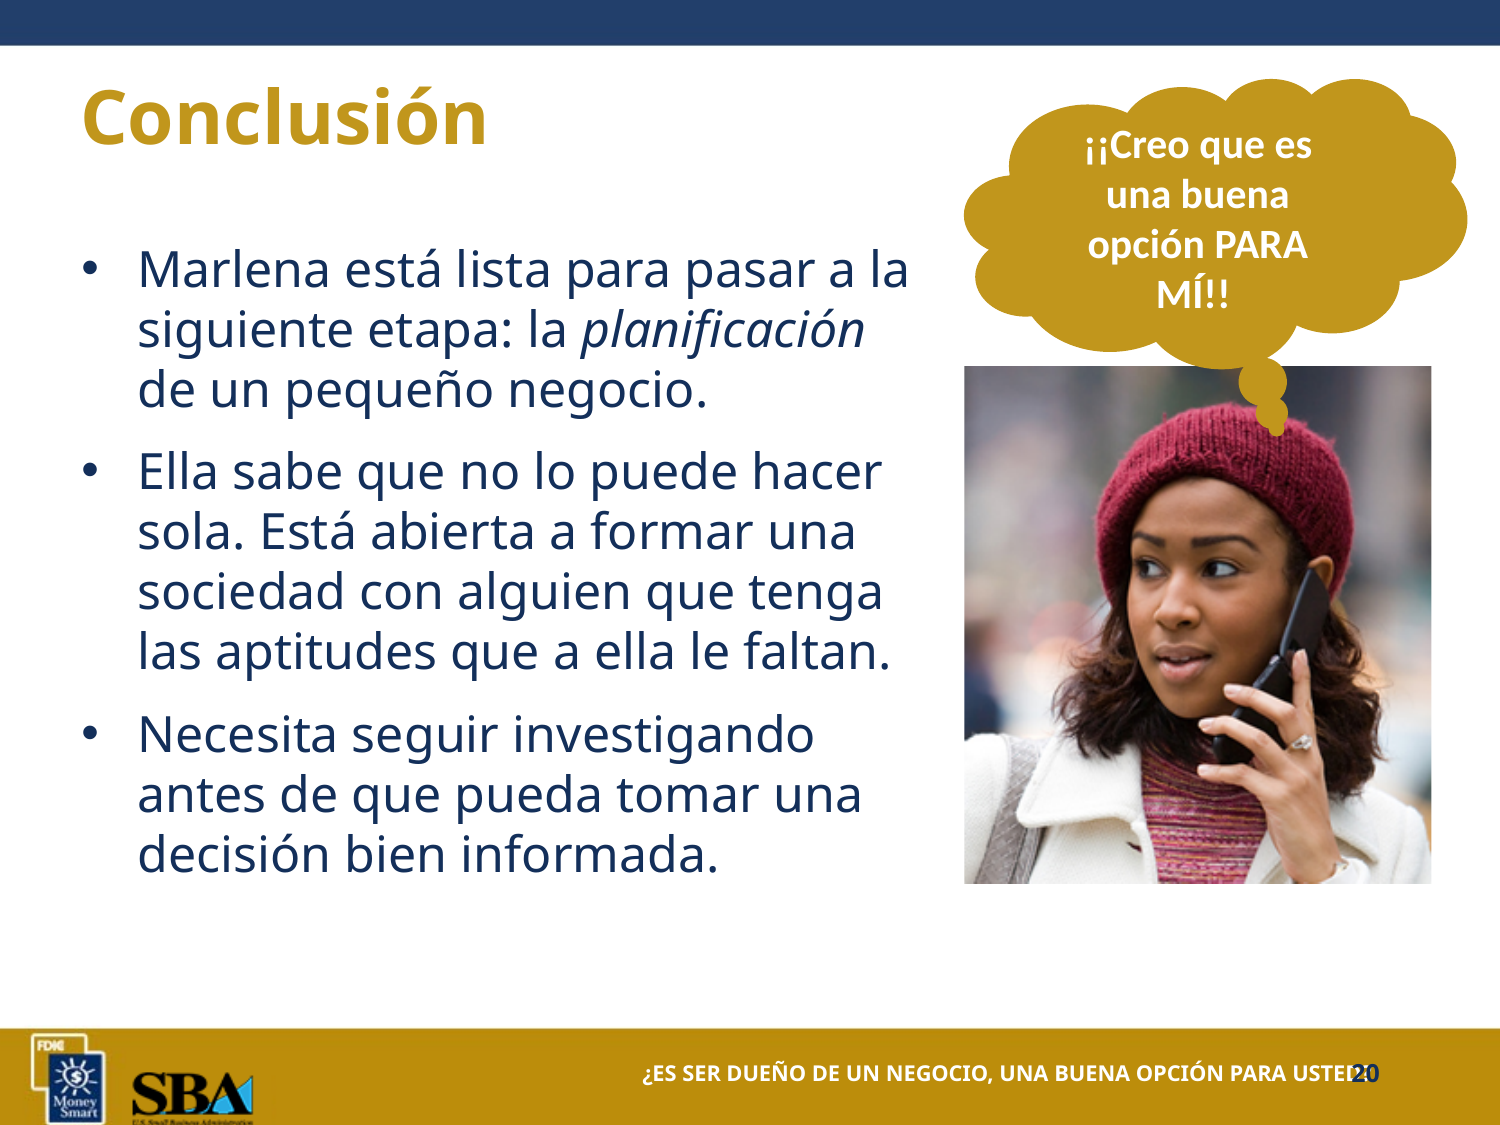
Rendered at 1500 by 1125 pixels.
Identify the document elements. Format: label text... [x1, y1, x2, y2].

text_box ¡¡Creo que es una buena opción PARA MÍ!! [961, 76, 1470, 365]
title Conclusión [64, 62, 1416, 163]
picture [0, 0, 1500, 1125]
list Marlena está lista para pasar a la siguiente etapa: la planificación de un pequeño negocio. Ella sabe que no lo puede hacer sola. Está abierta a formar una sociedad con alguien que tenga las aptitudes que a ella le faltan. Necesita seguir investigando antes de que pueda tomar una decisión bien informada. [66, 162, 949, 958]
